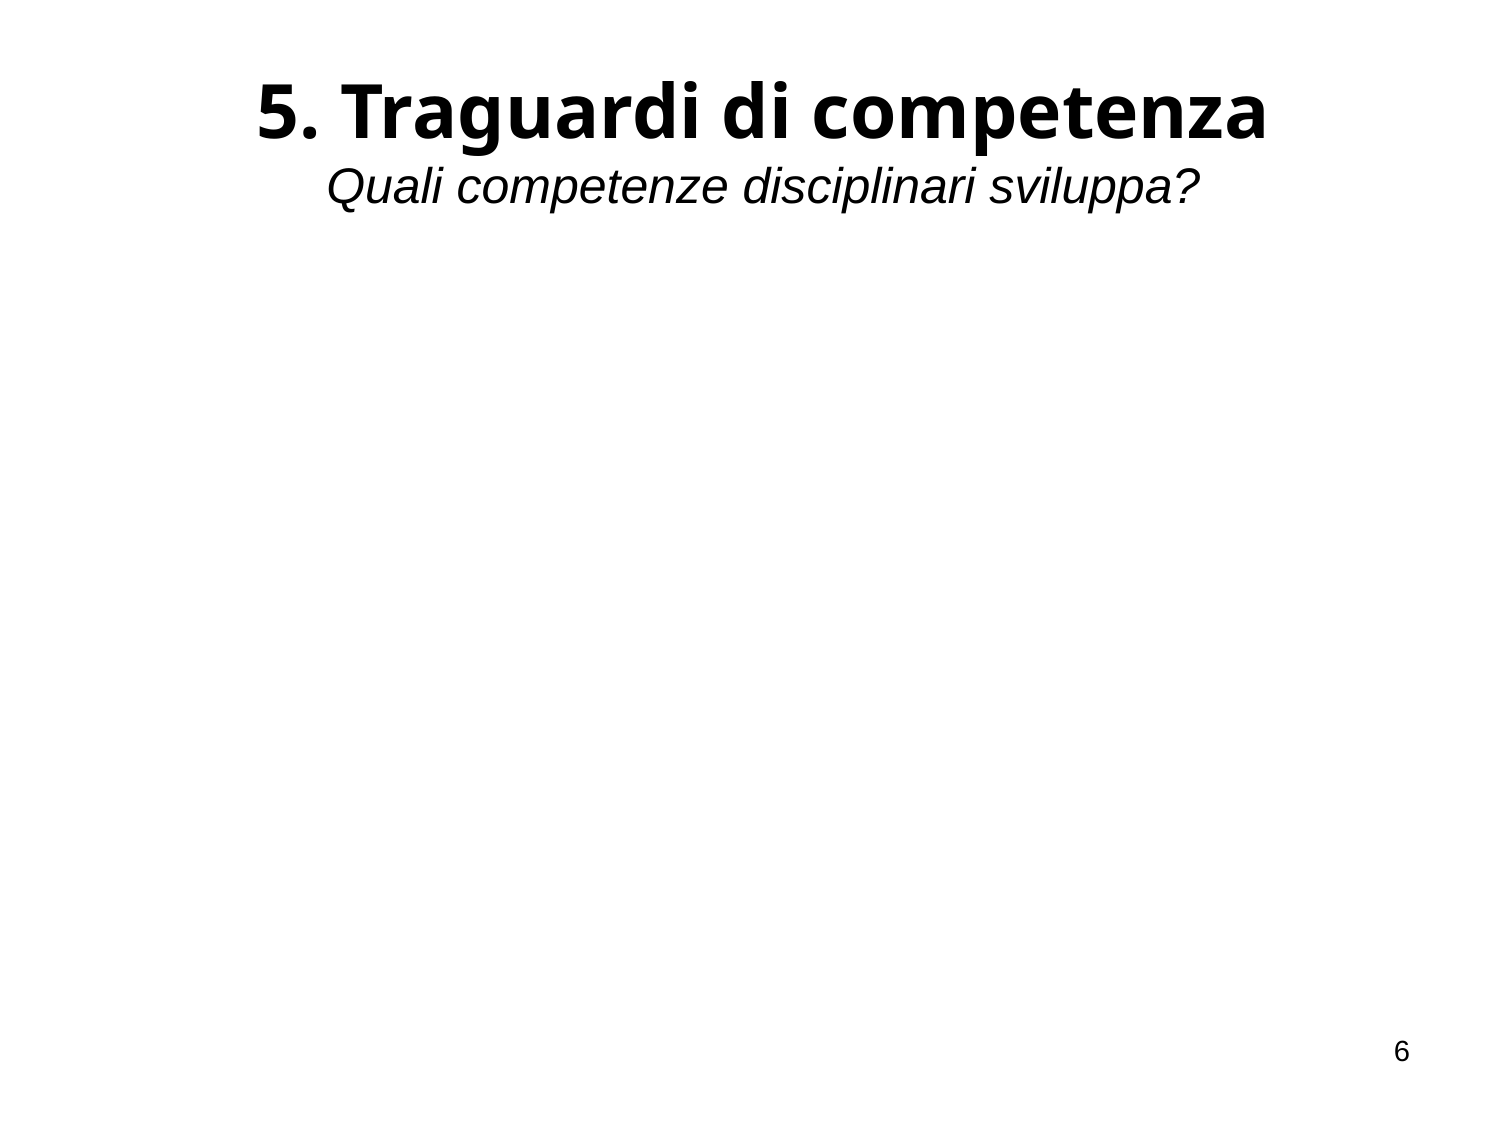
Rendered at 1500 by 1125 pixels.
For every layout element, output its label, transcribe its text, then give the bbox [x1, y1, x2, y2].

slide_number 6 [1074, 1024, 1426, 1103]
text_box 5. Traguardi di competenza Quali competenze disciplinari sviluppa? [112, 55, 1415, 221]
